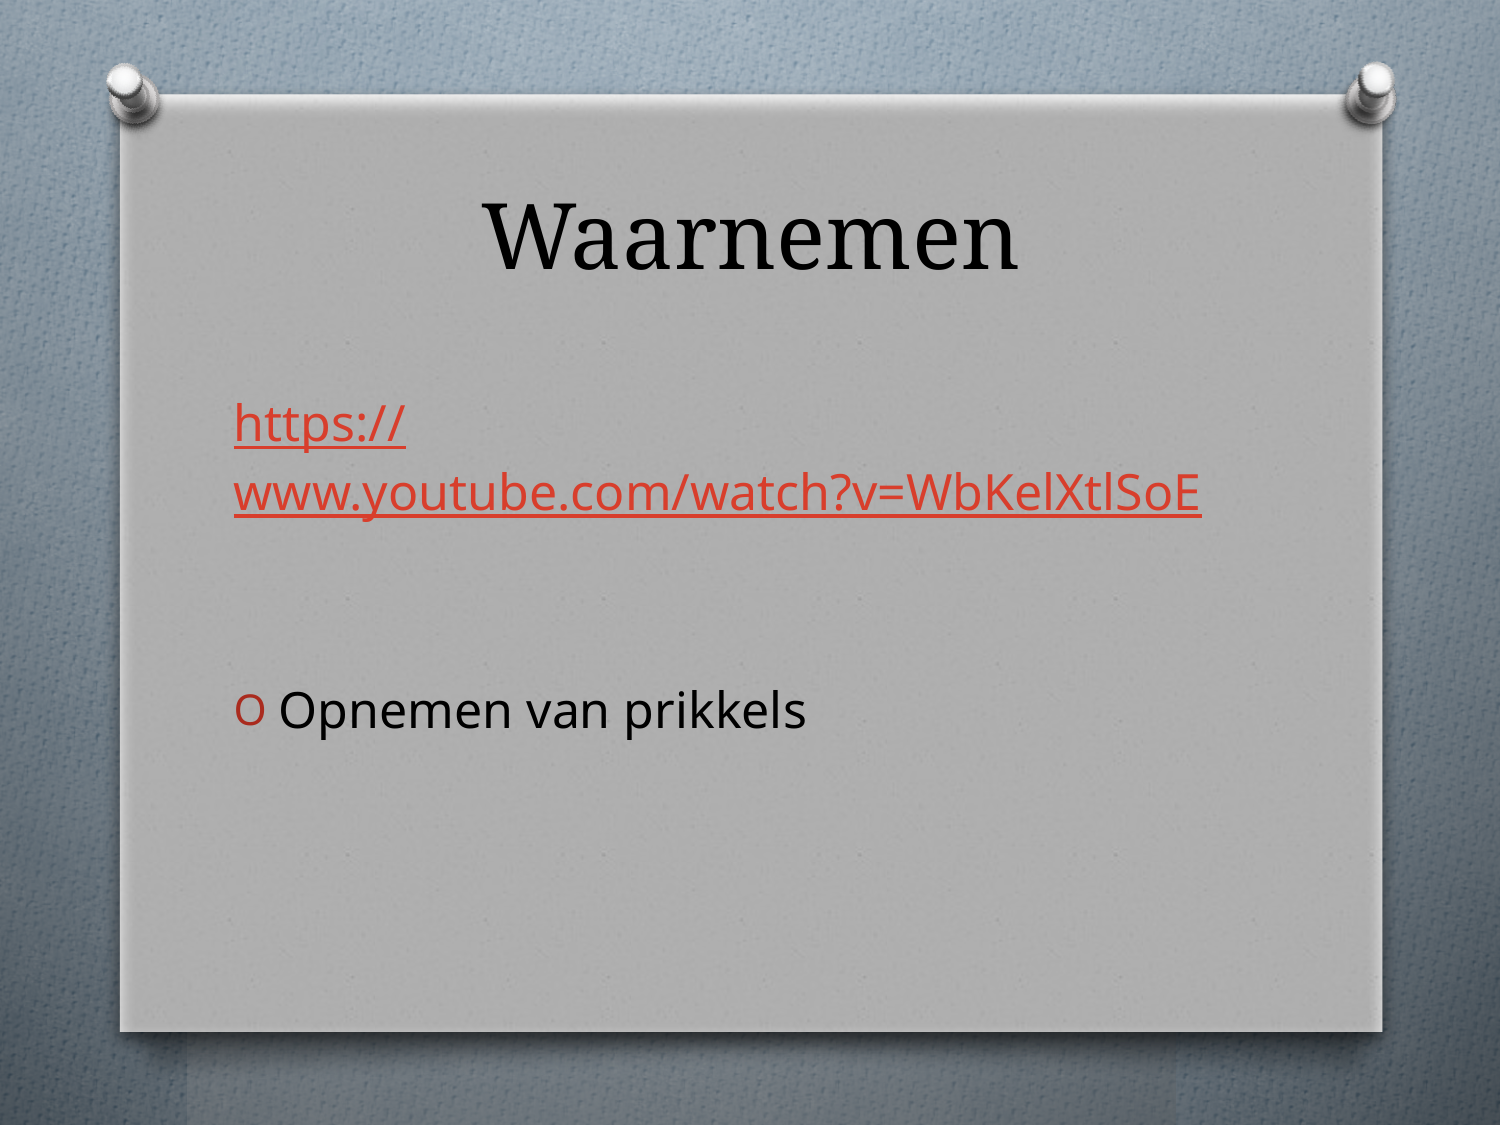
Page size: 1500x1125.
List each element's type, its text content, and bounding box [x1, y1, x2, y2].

picture [75, 29, 198, 153]
list https://www.youtube.com/watch?v=WbKelXtlSoE Opnemen van prikkels [218, 314, 1257, 939]
picture [1317, 35, 1439, 156]
title Waarnemen [179, 134, 1323, 332]
